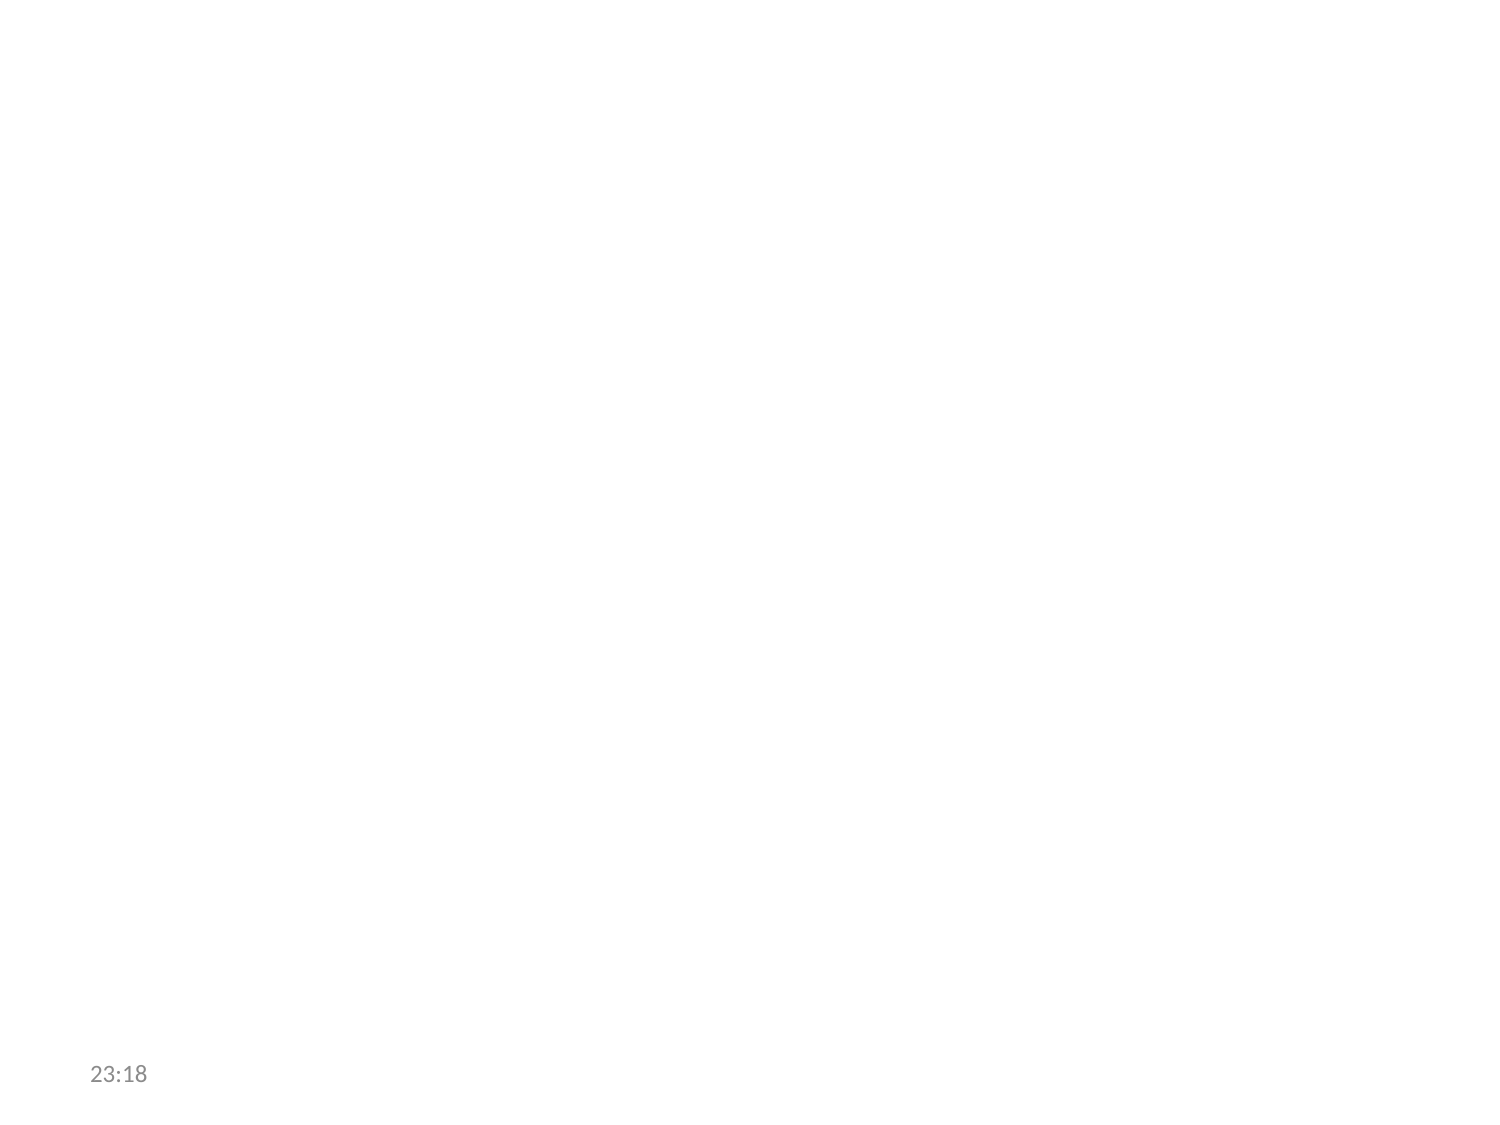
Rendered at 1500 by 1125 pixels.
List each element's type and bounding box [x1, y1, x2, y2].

slide_number [75, 1042, 425, 1103]
